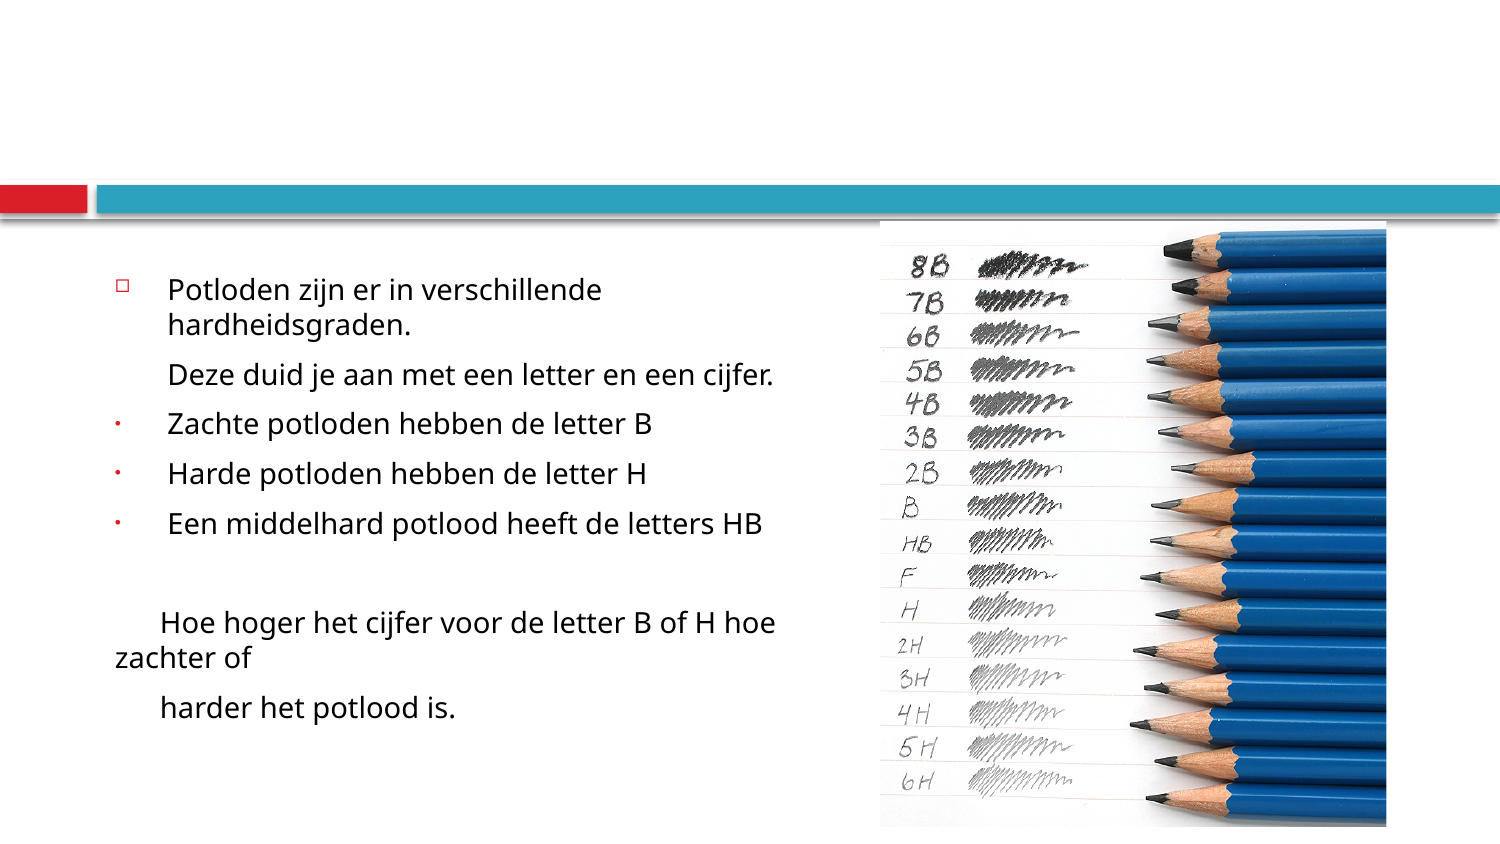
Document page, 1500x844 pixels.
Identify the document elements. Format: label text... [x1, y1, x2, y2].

picture [879, 221, 1387, 827]
list Potloden zijn er in verschillende hardheidsgraden. Deze duid je aan met een letter en een cijfer. Zachte potloden hebben de letter B Harde potloden hebben de letter H Een middelhard potlood heeft de letters HB Hoe hoger het cijfer voor de letter B of H hoe zachter of harder het potlood is. [100, 263, 857, 800]
